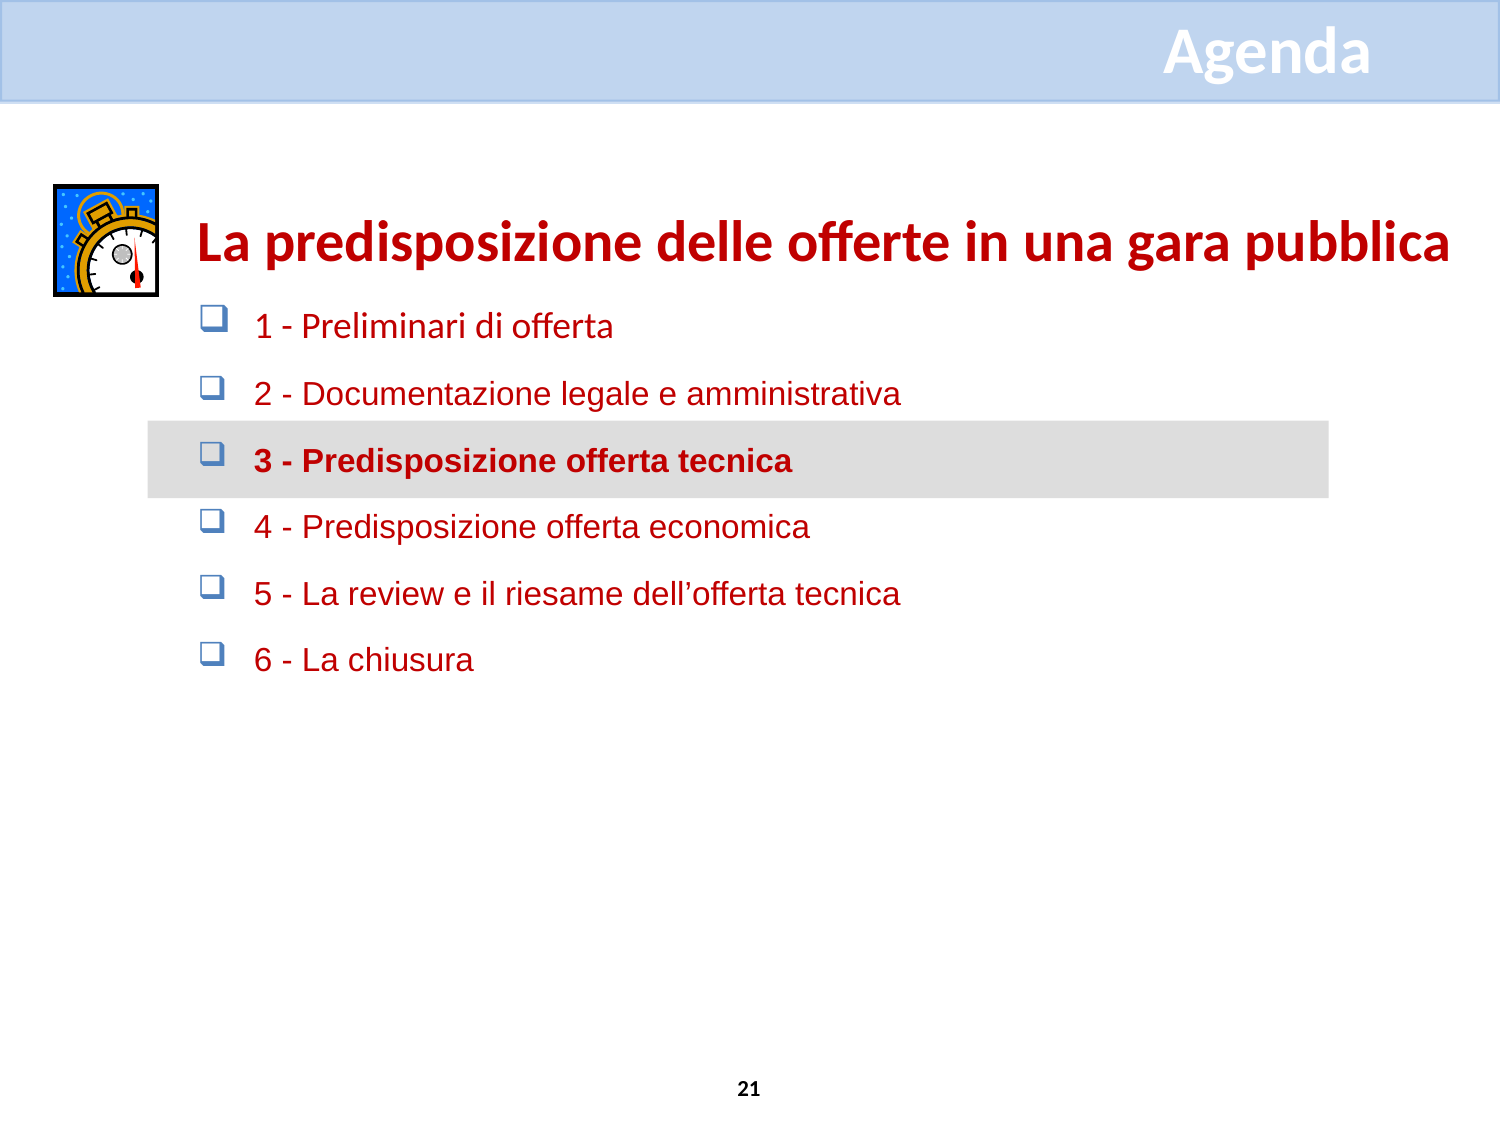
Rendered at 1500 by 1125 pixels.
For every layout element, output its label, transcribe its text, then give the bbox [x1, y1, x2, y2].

text_box 21 [573, 1057, 924, 1118]
picture [52, 184, 160, 297]
text_box [147, 420, 182, 499]
text_box La predisposizione delle offerte in una gara pubblica 1 - Preliminari di offerta 2 - Documentazione legale e amministrativa 3 - Predisposizione offerta tecnica 4 - Predisposizione offerta economica 5 - La review e il riesame dell’offerta tecnica 6 - La chiusura [182, 160, 1472, 882]
text_box Agenda [714, 0, 1388, 95]
